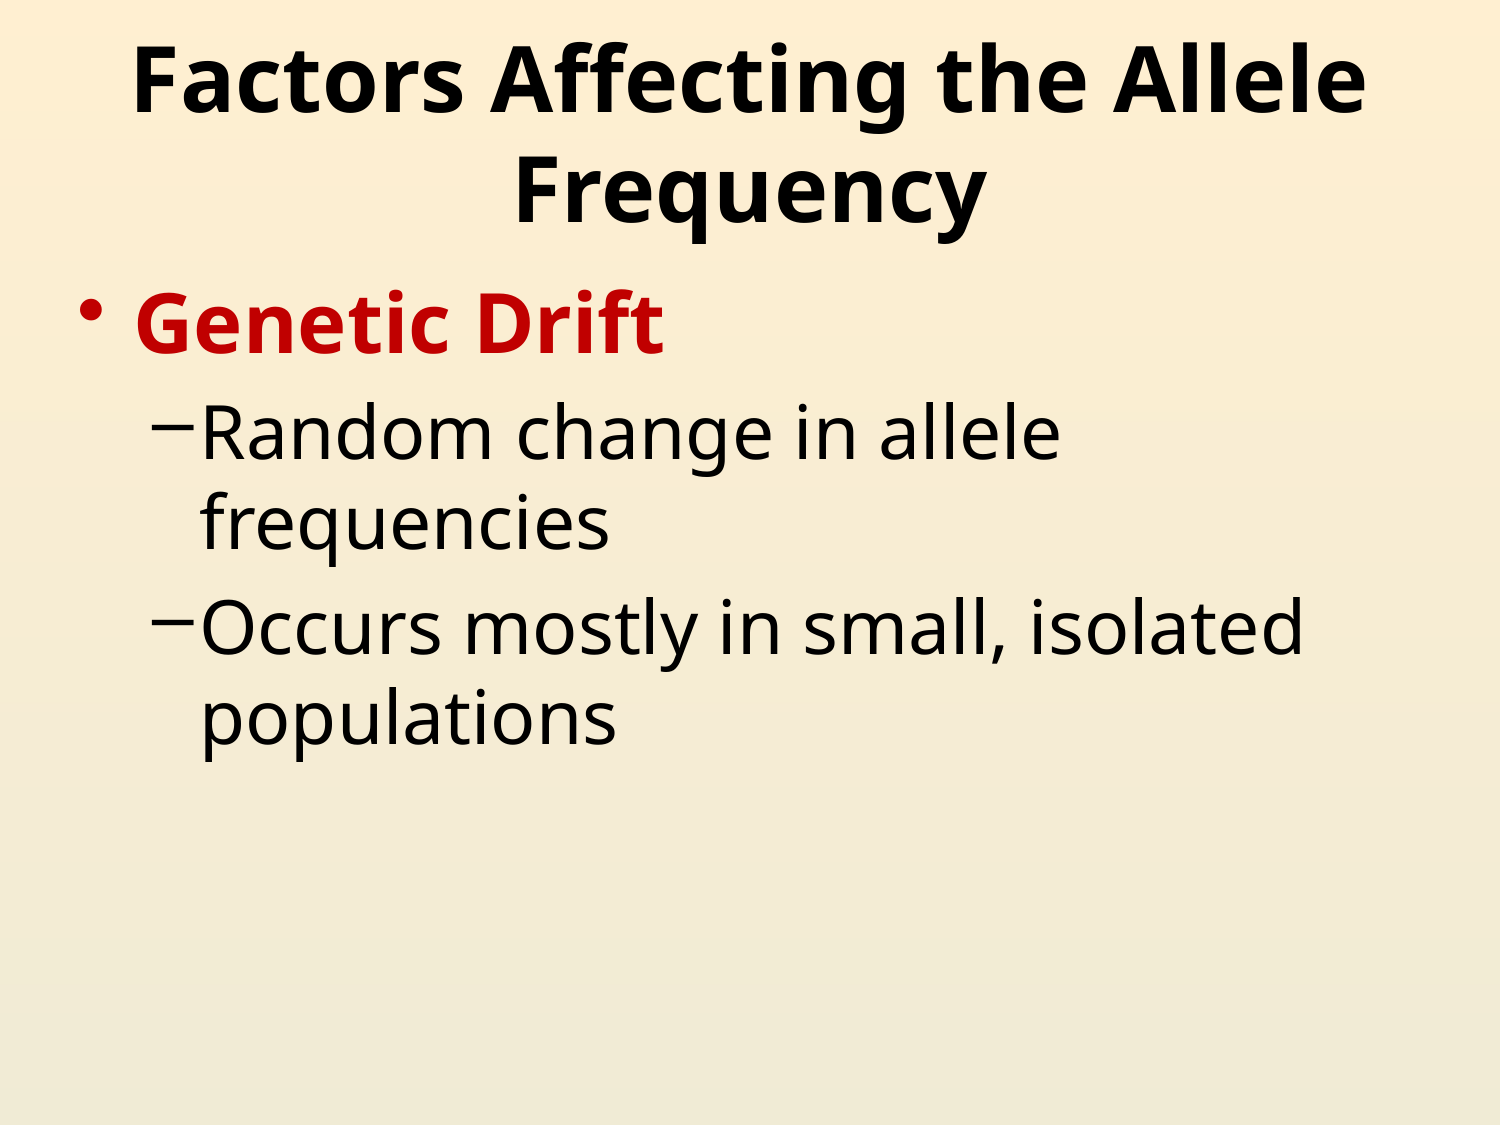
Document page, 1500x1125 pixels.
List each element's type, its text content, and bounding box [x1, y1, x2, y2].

title Factors Affecting the Allele Frequency [0, 0, 1500, 263]
list Genetic Drift Random change in allele frequencies Occurs mostly in small, isolated populations [62, 262, 1413, 801]
